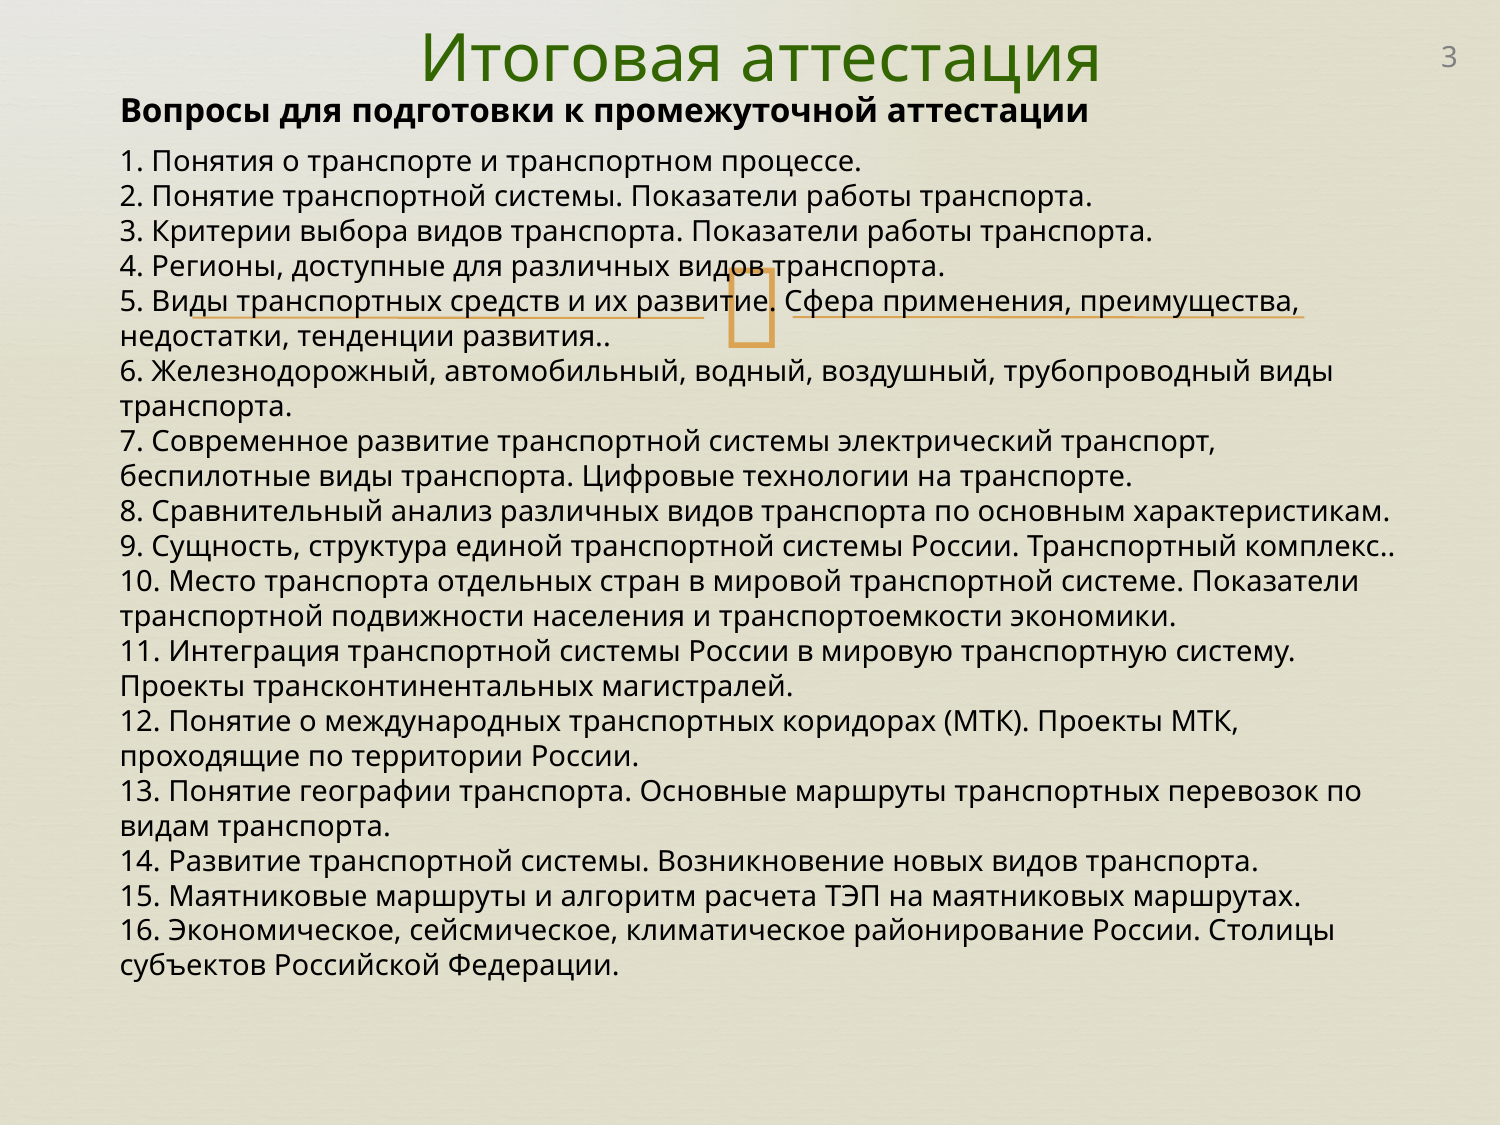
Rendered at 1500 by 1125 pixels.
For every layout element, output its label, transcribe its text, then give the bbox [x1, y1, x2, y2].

text_box [101, 121, 1500, 172]
title Итоговая аттестация [104, 0, 1418, 115]
text_box [1364, 30, 1473, 91]
text_box 1. Понятия о транспорте и транспортном процессе. 2. Понятие транспортной системы. Показатели работы транспорта. 3. Критерии выбора видов транспорта. Показатели работы транспорта. 4. Регионы, доступные для различных видов транспорта. 5. Виды транспортных средств и их развитие. Сфера применения, преимущества, недостатки, тенденции развития.. 6. Железнодорожный, автомобильный, водный, воздушный, трубопроводный виды транспорта. 7. Современное развитие транспортной системы электрический транспорт, беспилотные виды транспорта. Цифровые технологии на транспорте. 8. Сравнительный анализ различных видов транспорта по основным характеристикам. 9. Сущность, структура единой транспортной системы России. Транспортный комплекс.. 10. Место транспорта отдельных стран в мировой транспортной системе. Показатели транспортной подвижности населения и транспортоемкости экономики. 11. Интеграция транспортной системы России в мировую транспортную систему. Проекты трансконтинентальных магистралей. 12. Понятие о международных транспортных коридорах (МТК). Проекты МТК, проходящие по территории России. 13. Понятие географии транспорта. Основные маршруты транспортных перевозок по видам транспорта. 14. Развитие транспортной системы. Возникновение новых видов транспорта. 15. Маятниковые маршруты и алгоритм расчета ТЭП на маятниковых маршрутах. 16. Экономическое, сейсмическое, климатическое районирование России. Столицы субъектов Российской Федерации. [104, 135, 1422, 989]
text_box Вопросы для подготовки к промежуточной аттестации [104, 92, 1259, 121]
